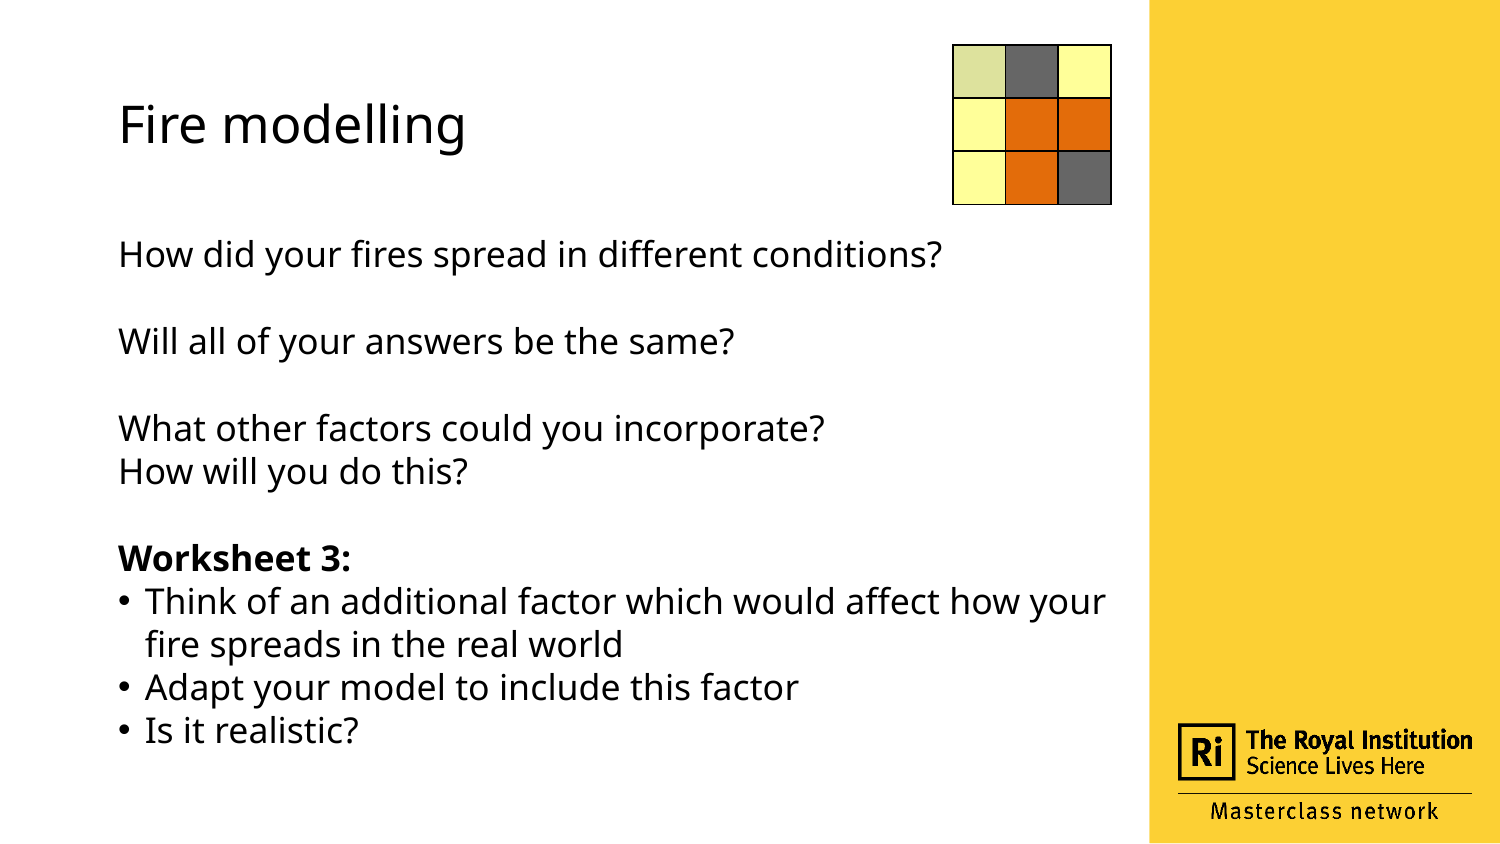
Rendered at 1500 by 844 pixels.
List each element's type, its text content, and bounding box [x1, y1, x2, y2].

table_cell [954, 152, 1005, 204]
table_cell [954, 99, 1005, 150]
table_header [1059, 46, 1110, 97]
table_cell [1006, 99, 1057, 150]
title Fire modelling [103, 44, 1397, 208]
table_header [954, 46, 1005, 97]
picture [1149, 702, 1500, 844]
list How did your fires spread in different conditions? Will all of your answers be the same? What other factors could you incorporate? How will you do this? Worksheet 3: Think of an additional factor which would affect how your fire spreads in the real world Adapt your model to include this factor Is it realistic? [103, 224, 1150, 760]
table_header [1006, 46, 1057, 97]
table_cell [1059, 152, 1110, 204]
table_cell [1006, 152, 1057, 204]
table_cell [1059, 99, 1110, 150]
